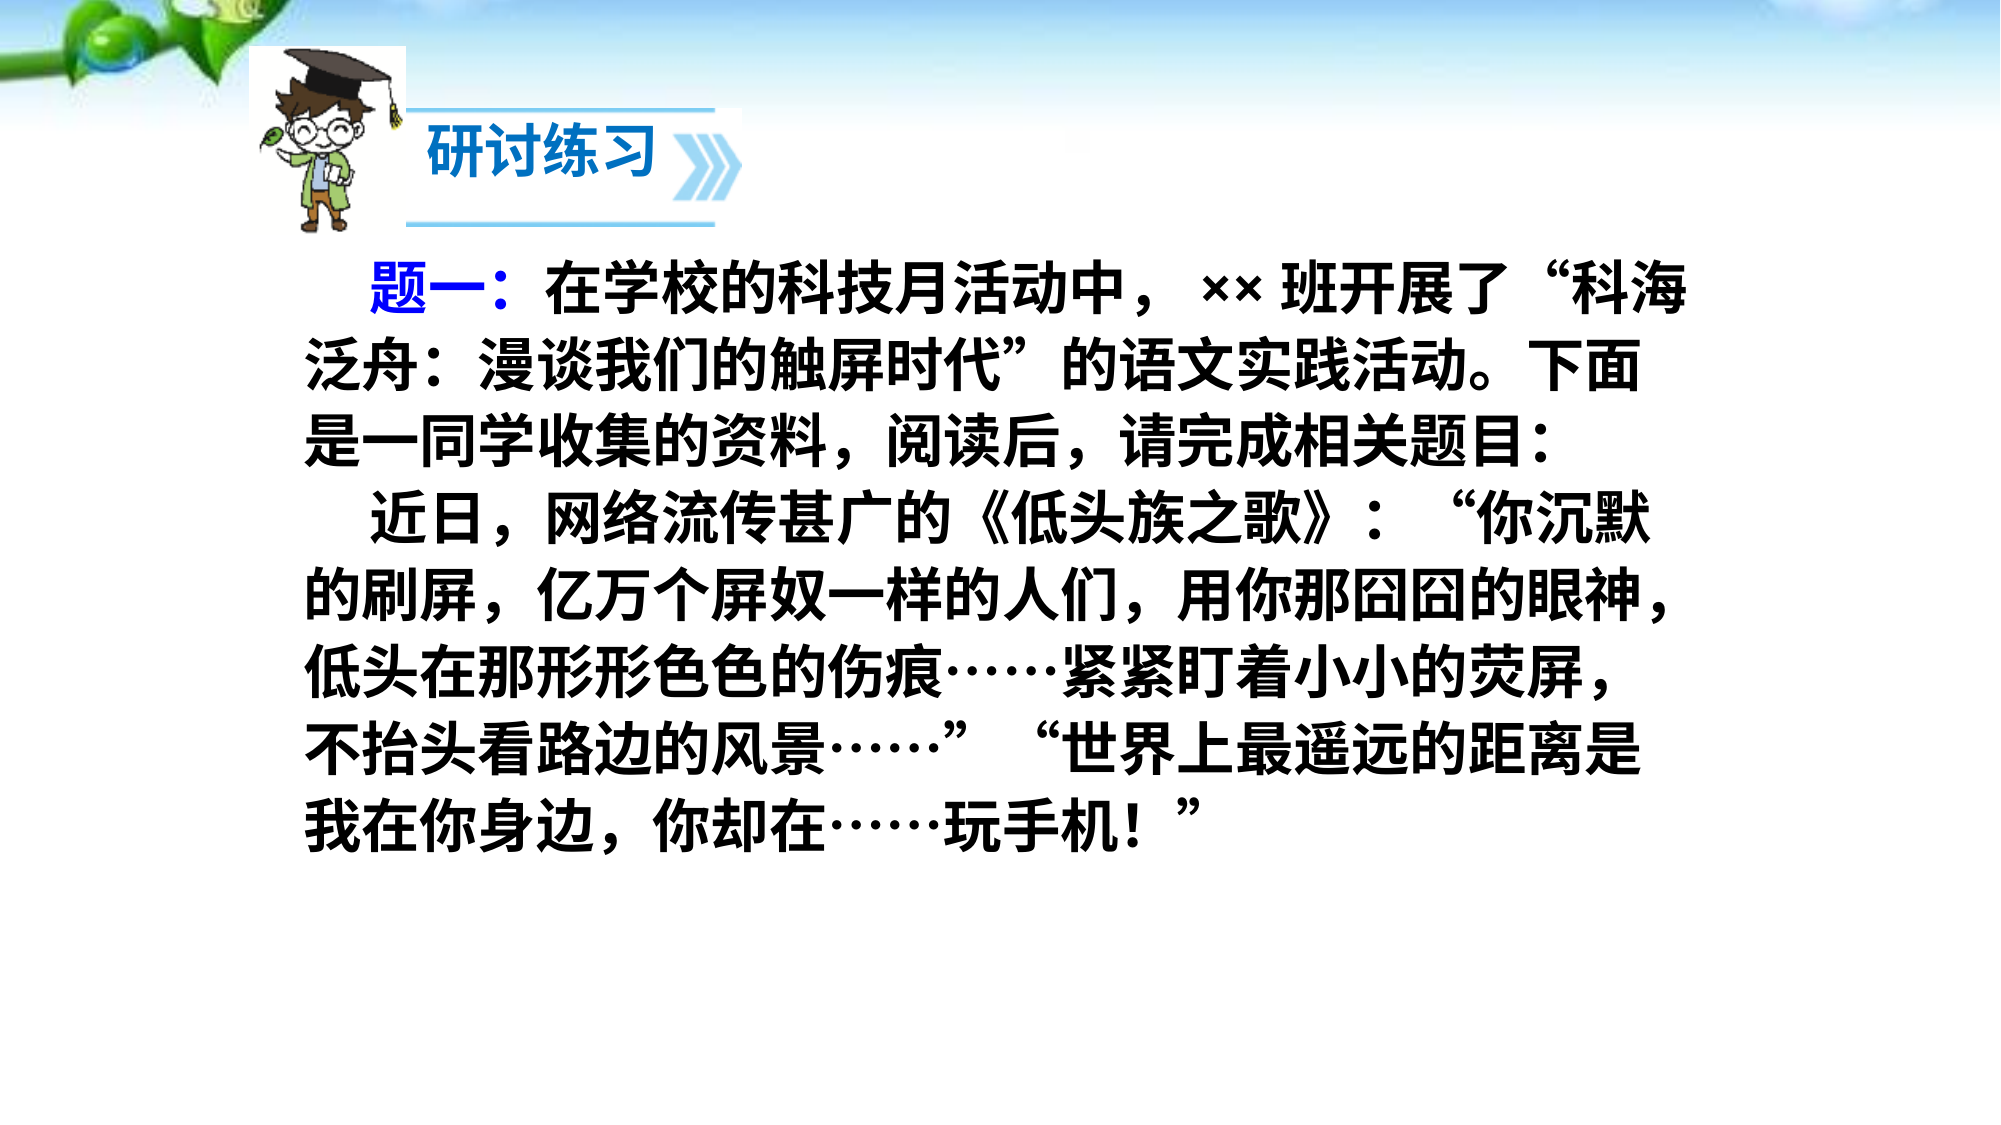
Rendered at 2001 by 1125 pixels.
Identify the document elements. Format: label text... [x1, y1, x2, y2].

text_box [249, 46, 743, 235]
picture [0, 0, 2001, 1125]
text_box 题一：在学校的科技月活动中，××班开展了“科海泛舟：漫谈我们的触屏时代”的语文实践活动。下面是一同学收集的资料，阅读后，请完成相关题目： 近日，网络流传甚广的《低头族之歌》：“你沉默的刷屏，亿万个屏奴一样的人们，用你那囧囧的眼神，低头在那形形色色的伤痕……紧紧盯着小小的荧屏，不抬头看路边的风景……”“世界上最遥远的距离是我在你身边，你却在……玩手机！” [288, 236, 1713, 867]
